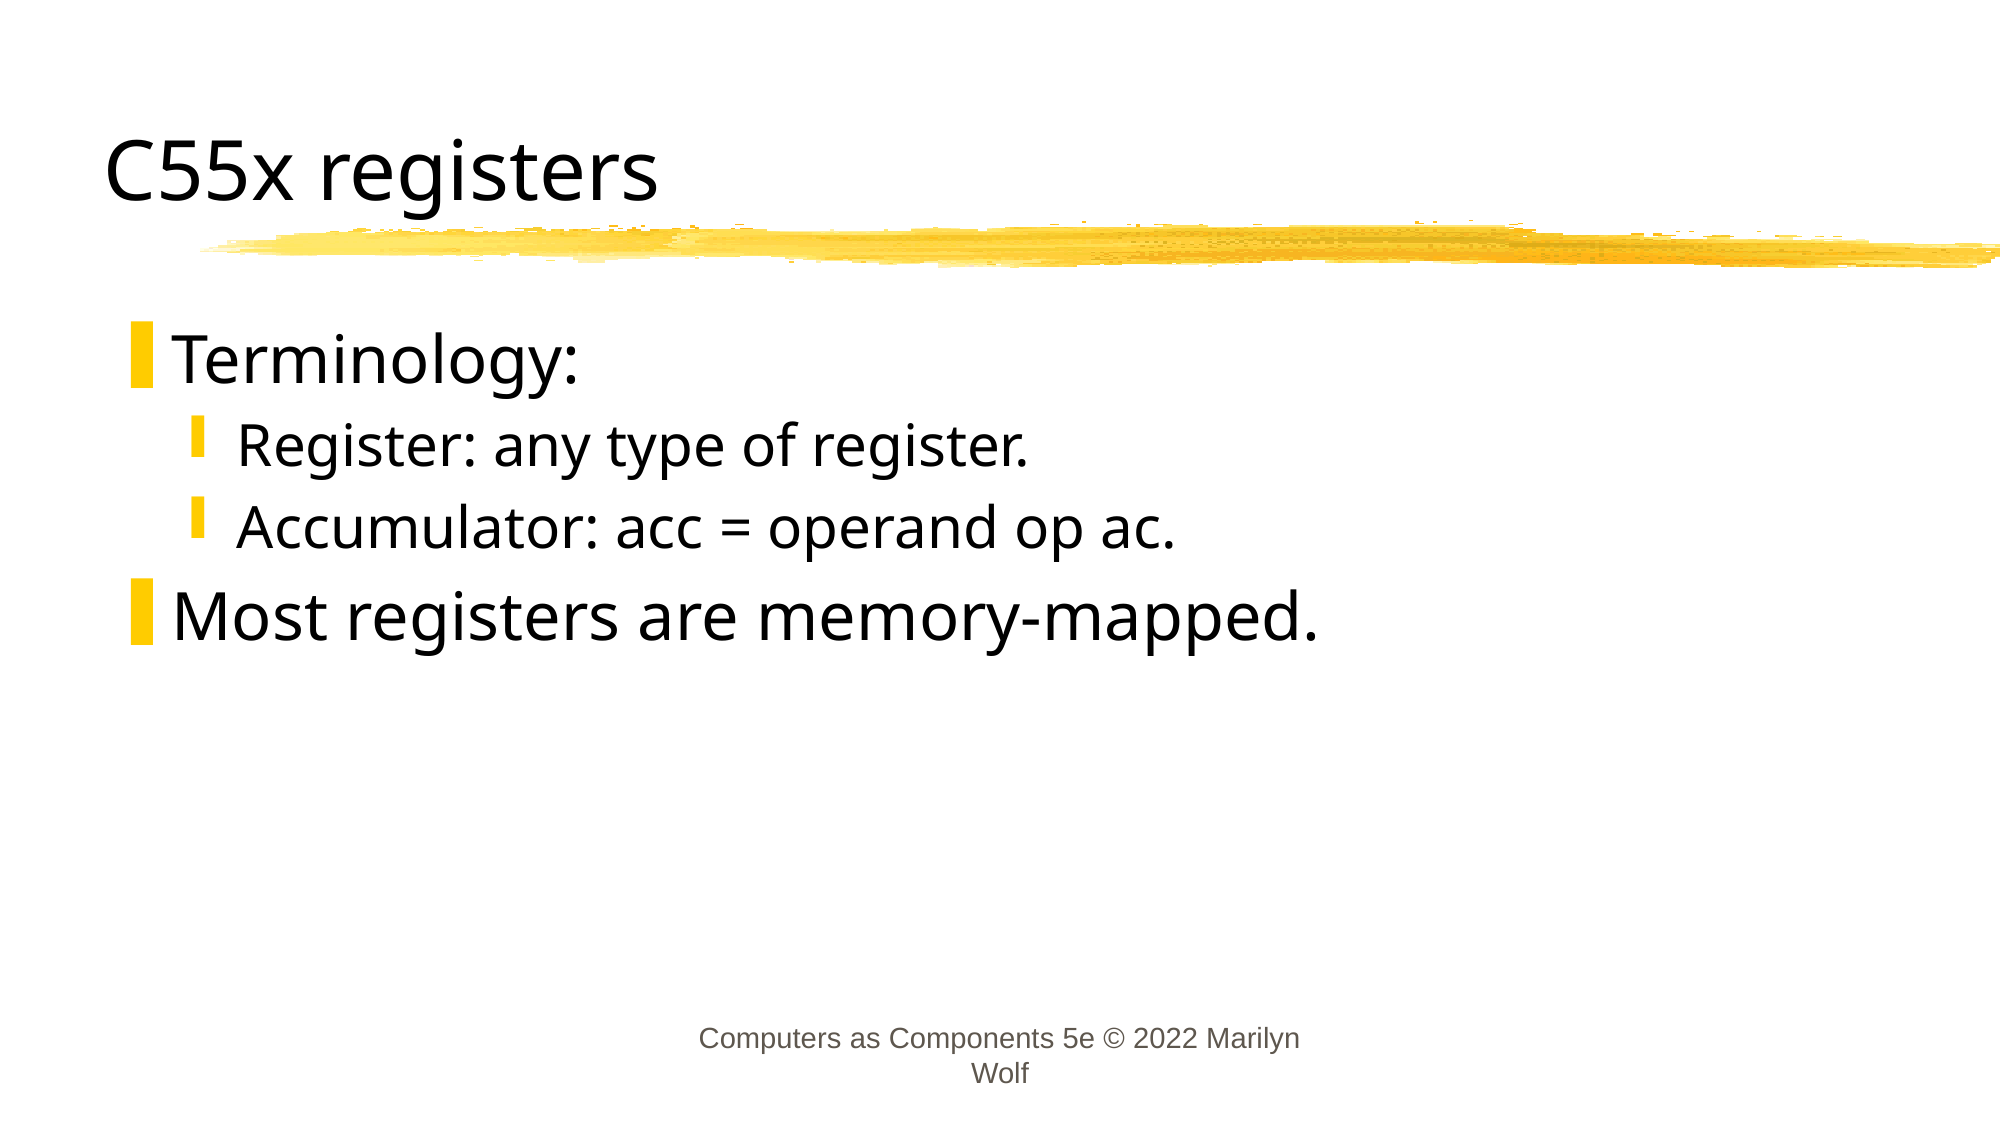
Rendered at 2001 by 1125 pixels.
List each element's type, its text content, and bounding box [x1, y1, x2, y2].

title C55x registers [88, 37, 1790, 226]
picture [200, 215, 2000, 279]
footer Computers as Components 5e © 2022 Marilyn Wolf [683, 1021, 1317, 1098]
list Terminology: Register: any type of register. Accumulator: acc = operand op ac. Most registers are memory-mapped. [99, 309, 1890, 994]
